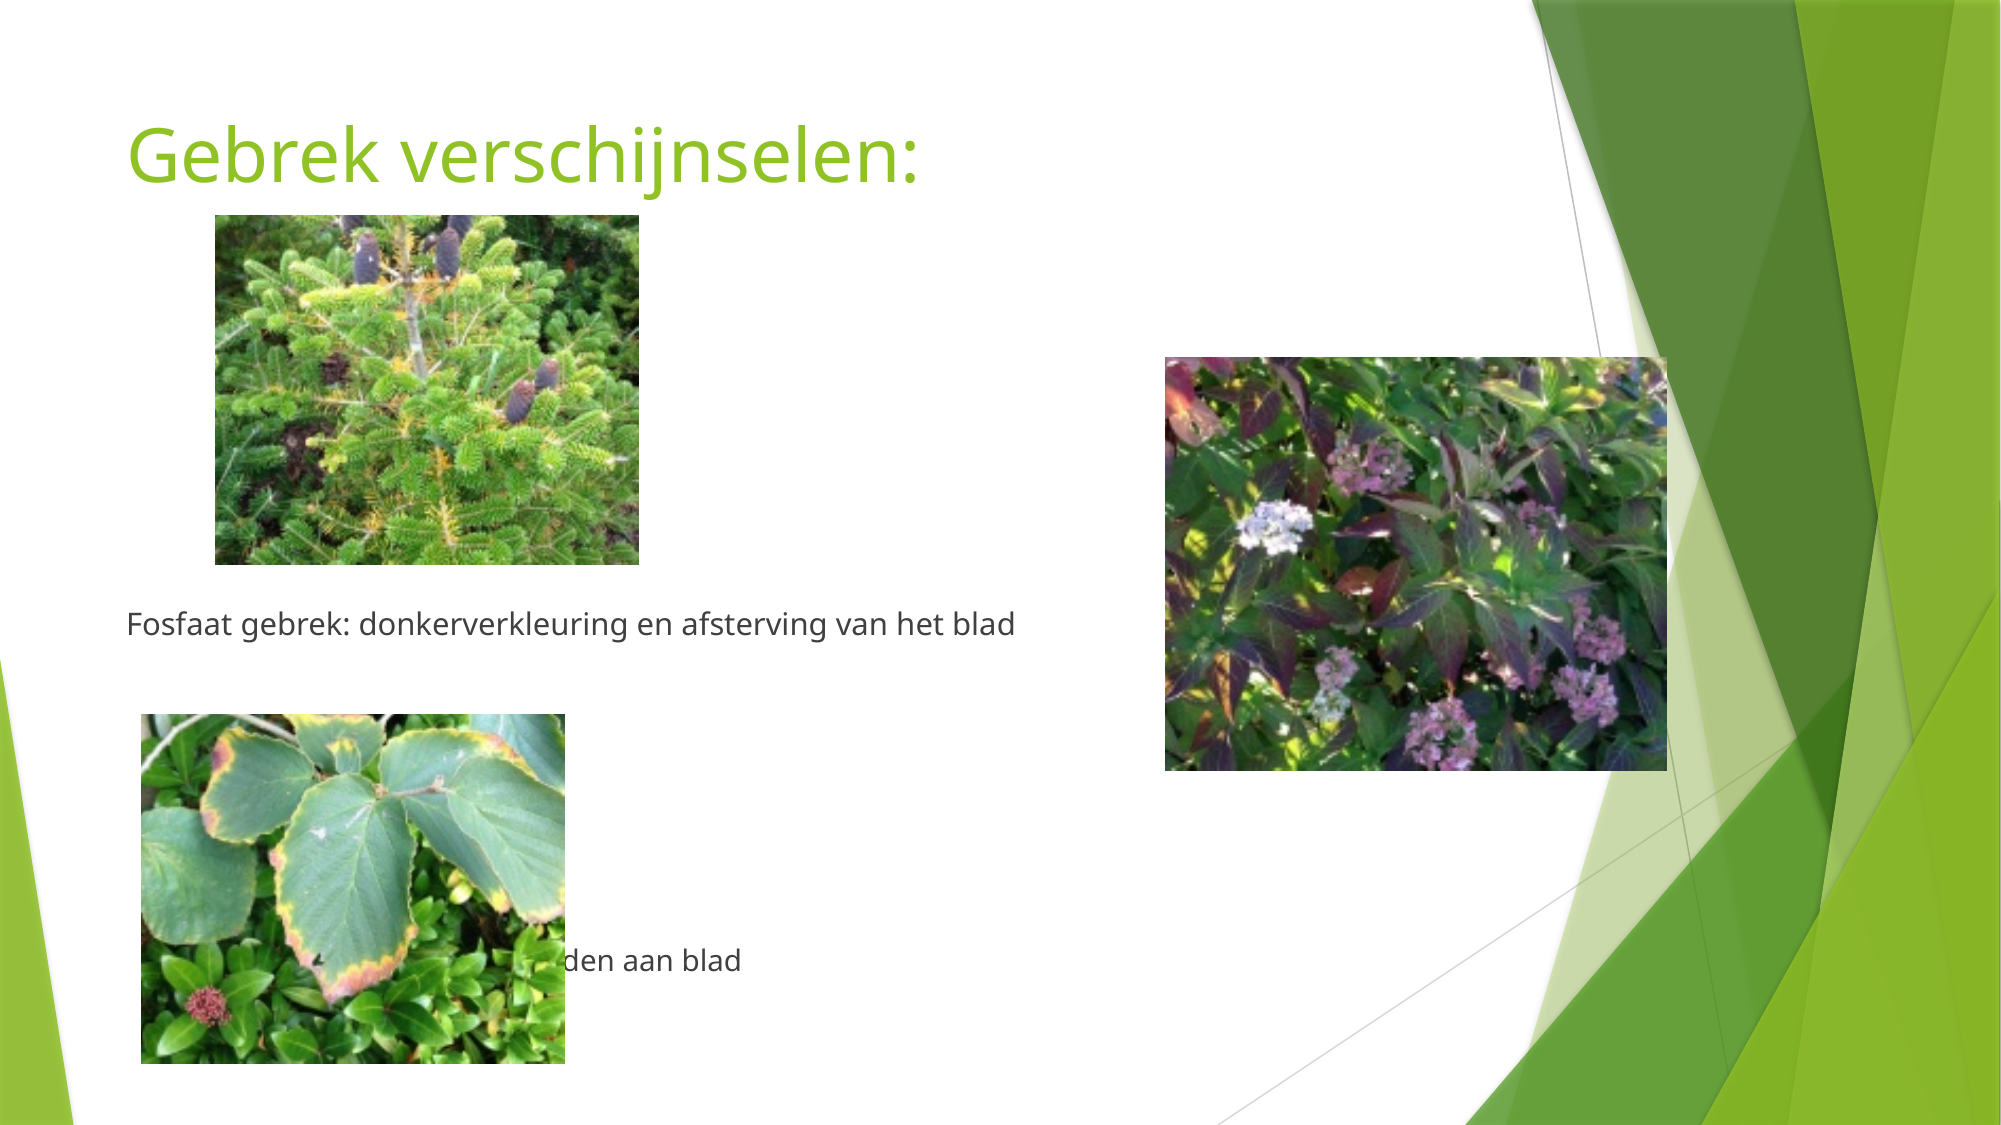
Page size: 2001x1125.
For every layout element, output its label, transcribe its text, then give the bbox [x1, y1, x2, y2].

list Stikstof gebrek: geel blad Fosfaat gebrek: donkerverkleuring en afsterving van het blad Kalium gebrek: gele randen aan blad [111, 354, 1522, 992]
picture [1164, 356, 1668, 772]
picture [141, 714, 566, 1065]
picture [214, 214, 639, 565]
title Gebrek verschijnselen: [111, 99, 1522, 317]
